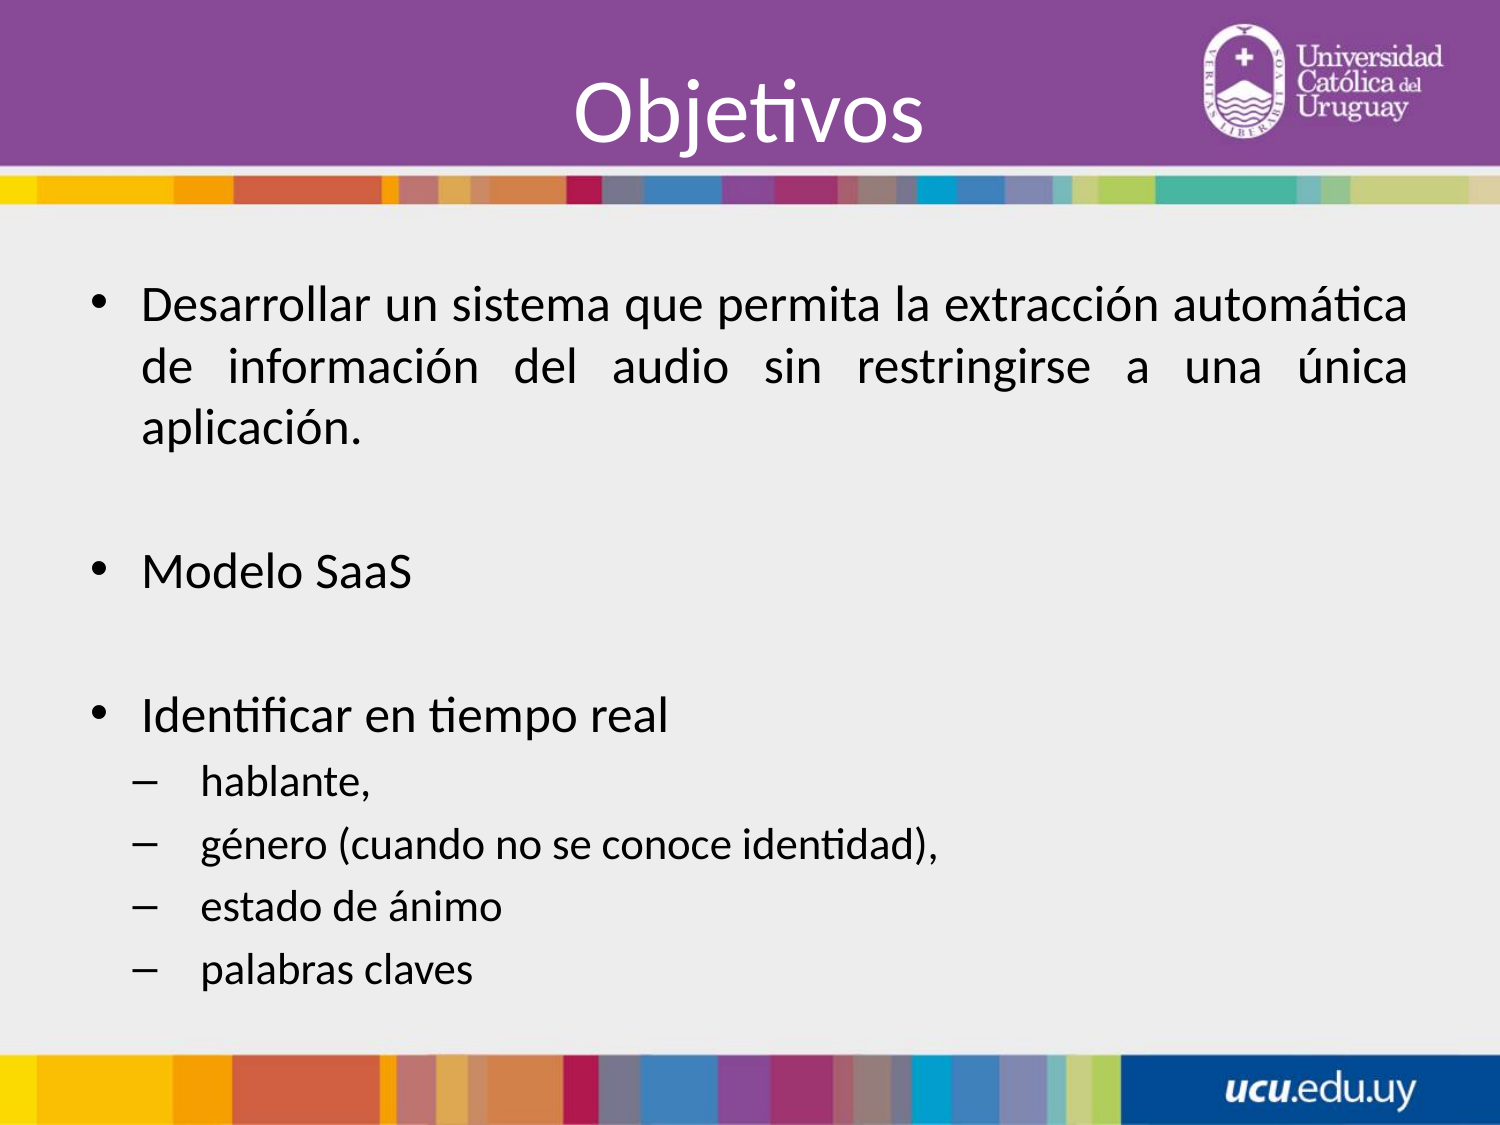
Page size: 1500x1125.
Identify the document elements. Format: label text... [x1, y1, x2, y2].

list Desarrollar un sistema que permita la extracción automática de información del audio sin restringirse a una única aplicación. Modelo SaaS Identificar en tiempo real hablante, género (cuando no se conoce identidad), estado de ánimo palabras claves [75, 262, 1425, 1005]
picture [0, 0, 1500, 1125]
title Objetivos [75, 11, 1425, 200]
